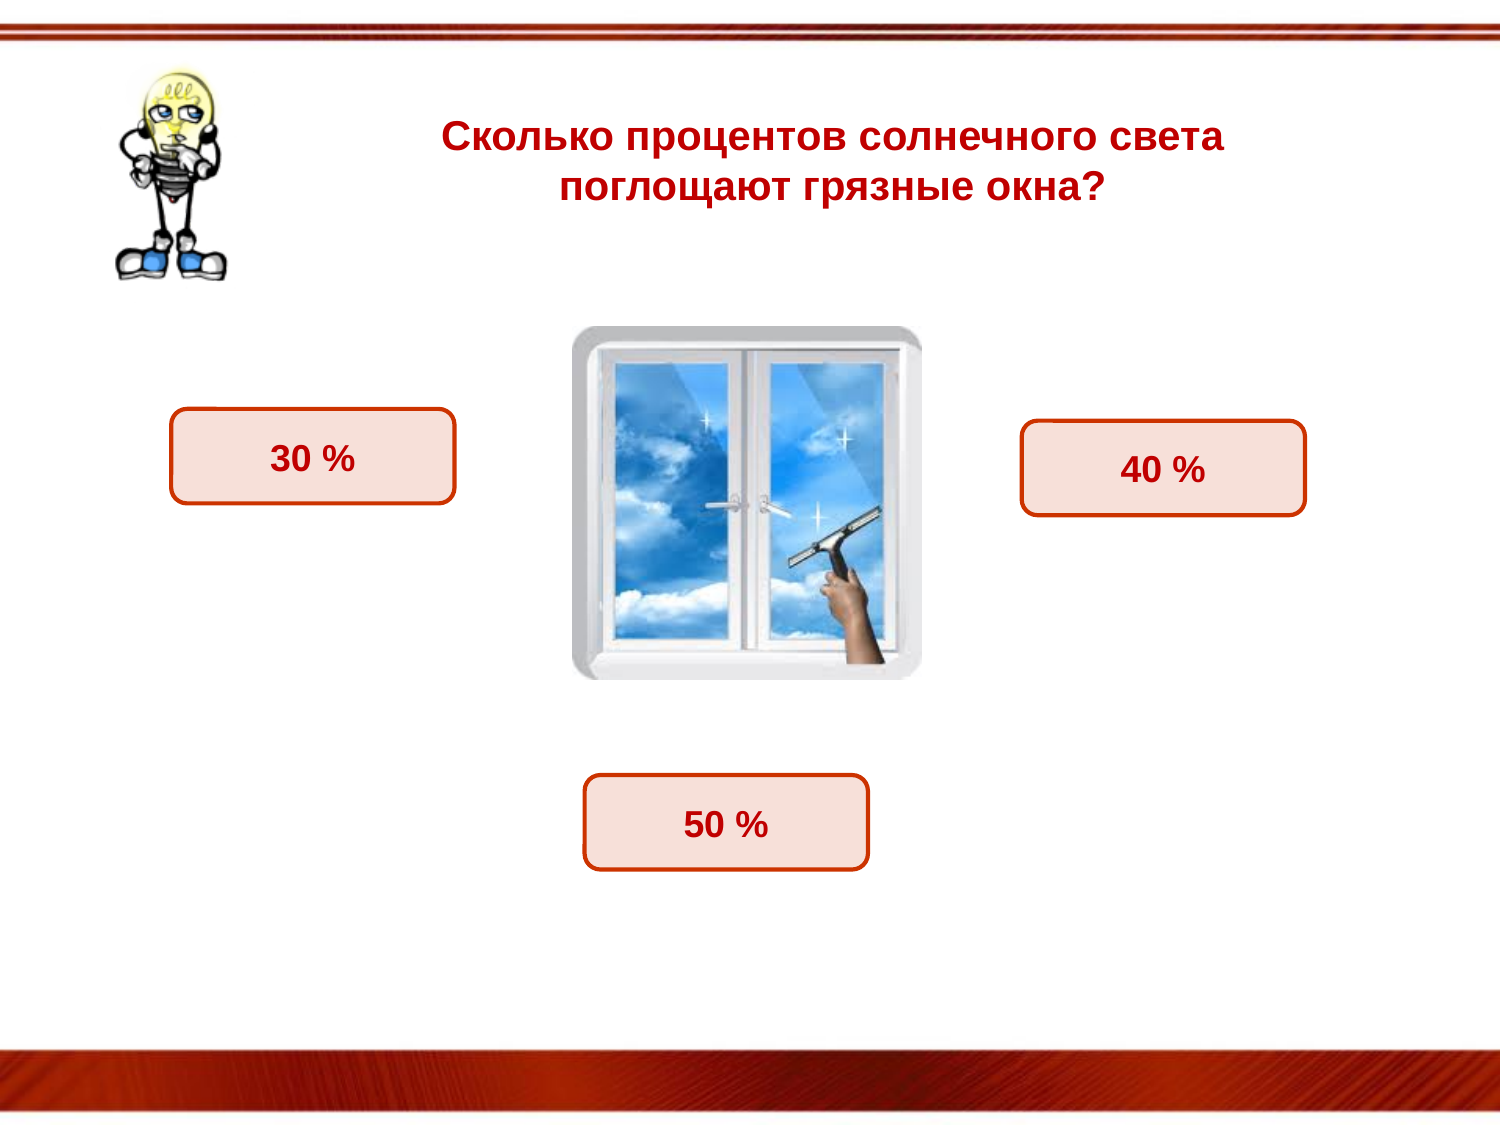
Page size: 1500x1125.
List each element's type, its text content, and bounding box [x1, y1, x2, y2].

text_box 30 % [169, 406, 457, 506]
picture [0, 0, 1500, 1125]
text_box Сколько процентов солнечного света поглощают грязные окна? [395, 101, 1270, 267]
text_box 50 % [582, 772, 871, 872]
text_box 40 % [1019, 418, 1308, 518]
